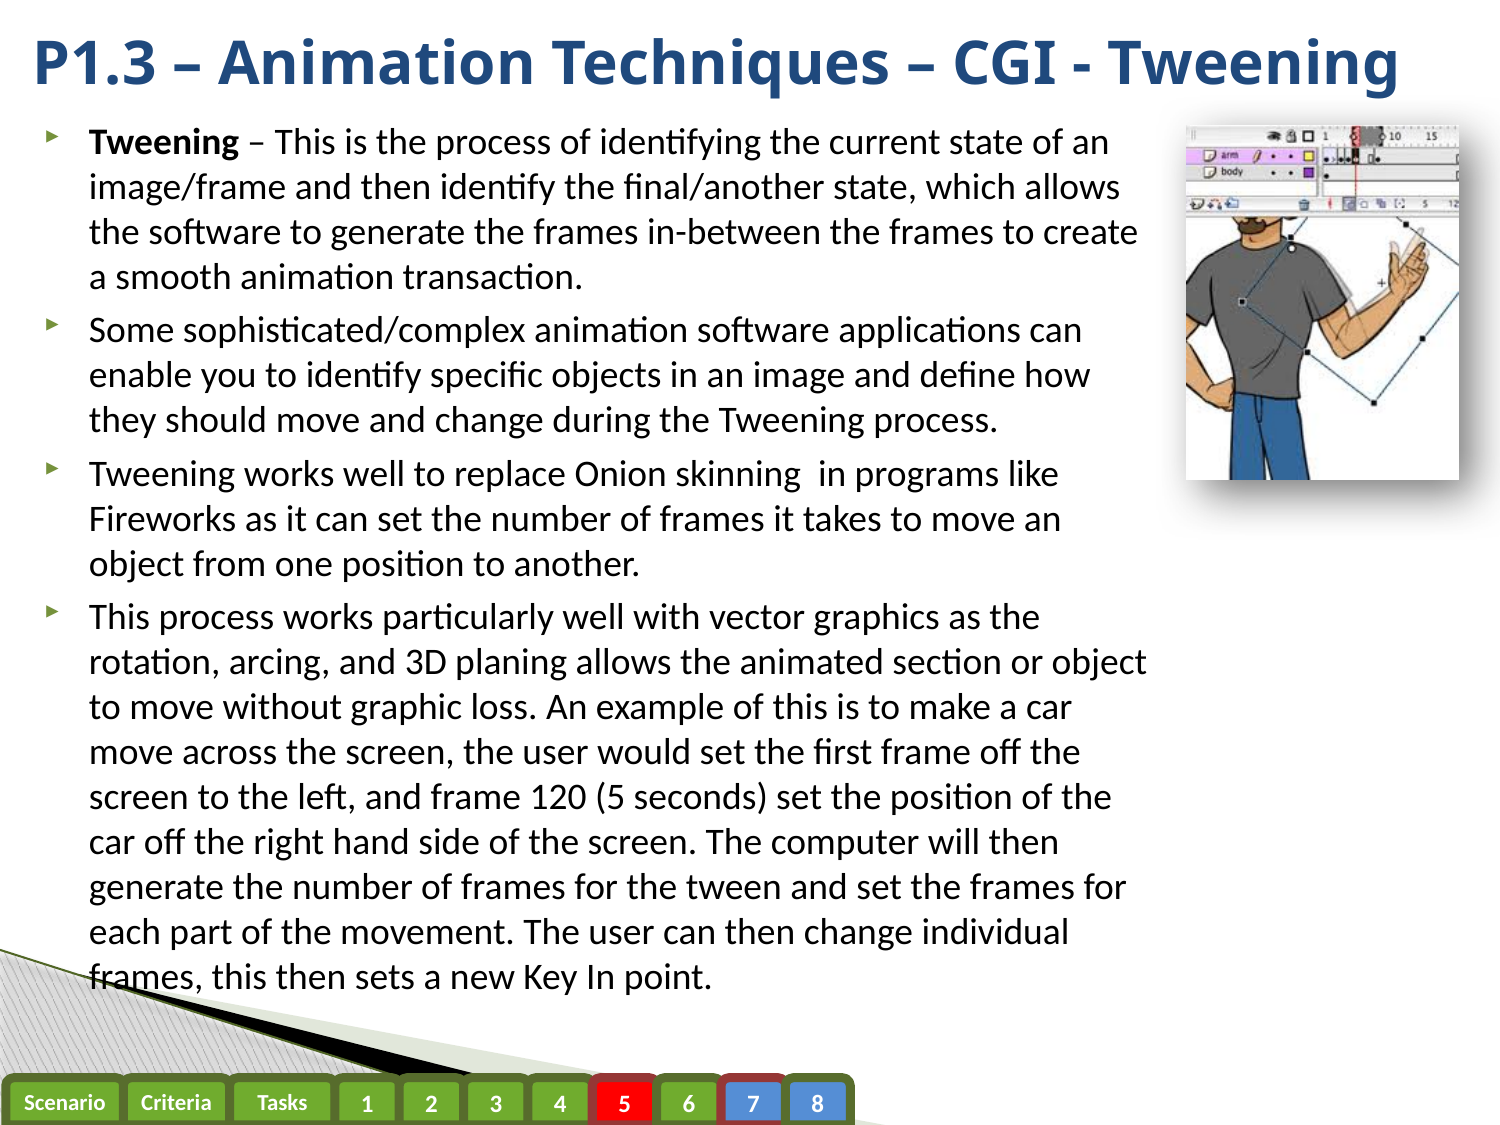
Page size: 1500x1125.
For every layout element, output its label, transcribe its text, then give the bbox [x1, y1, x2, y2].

picture [1185, 125, 1459, 481]
text_box P1.3 – Animation Techniques – CGI - Tweening [17, 19, 1471, 102]
list Tweening – This is the process of identifying the current state of an image/frame and then identify the final/another state, which allows the software to generate the frames in-between the frames to create a smooth animation transaction. Some sophisticated/complex animation software applications can enable you to identify specific objects in an image and define how they should move and change during the Tweening process. Tweening works well to replace Onion skinning in programs like Fireworks as it can set the number of frames it takes to move an object from one position to another. This process works particularly well with vector graphics as the rotation, arcing, and 3D planing allows the animated section or object to move without graphic loss. An example of this is to make a car move across the screen, the user would set the first frame off the screen to the left, and frame 120 (5 seconds) set the position of the car off the right hand side of the screen. The computer will then generate the number of frames for the tween and set the frames for each part of the movement. The user can then change individual frames, this then sets a new Key In point. [29, 109, 1164, 1035]
